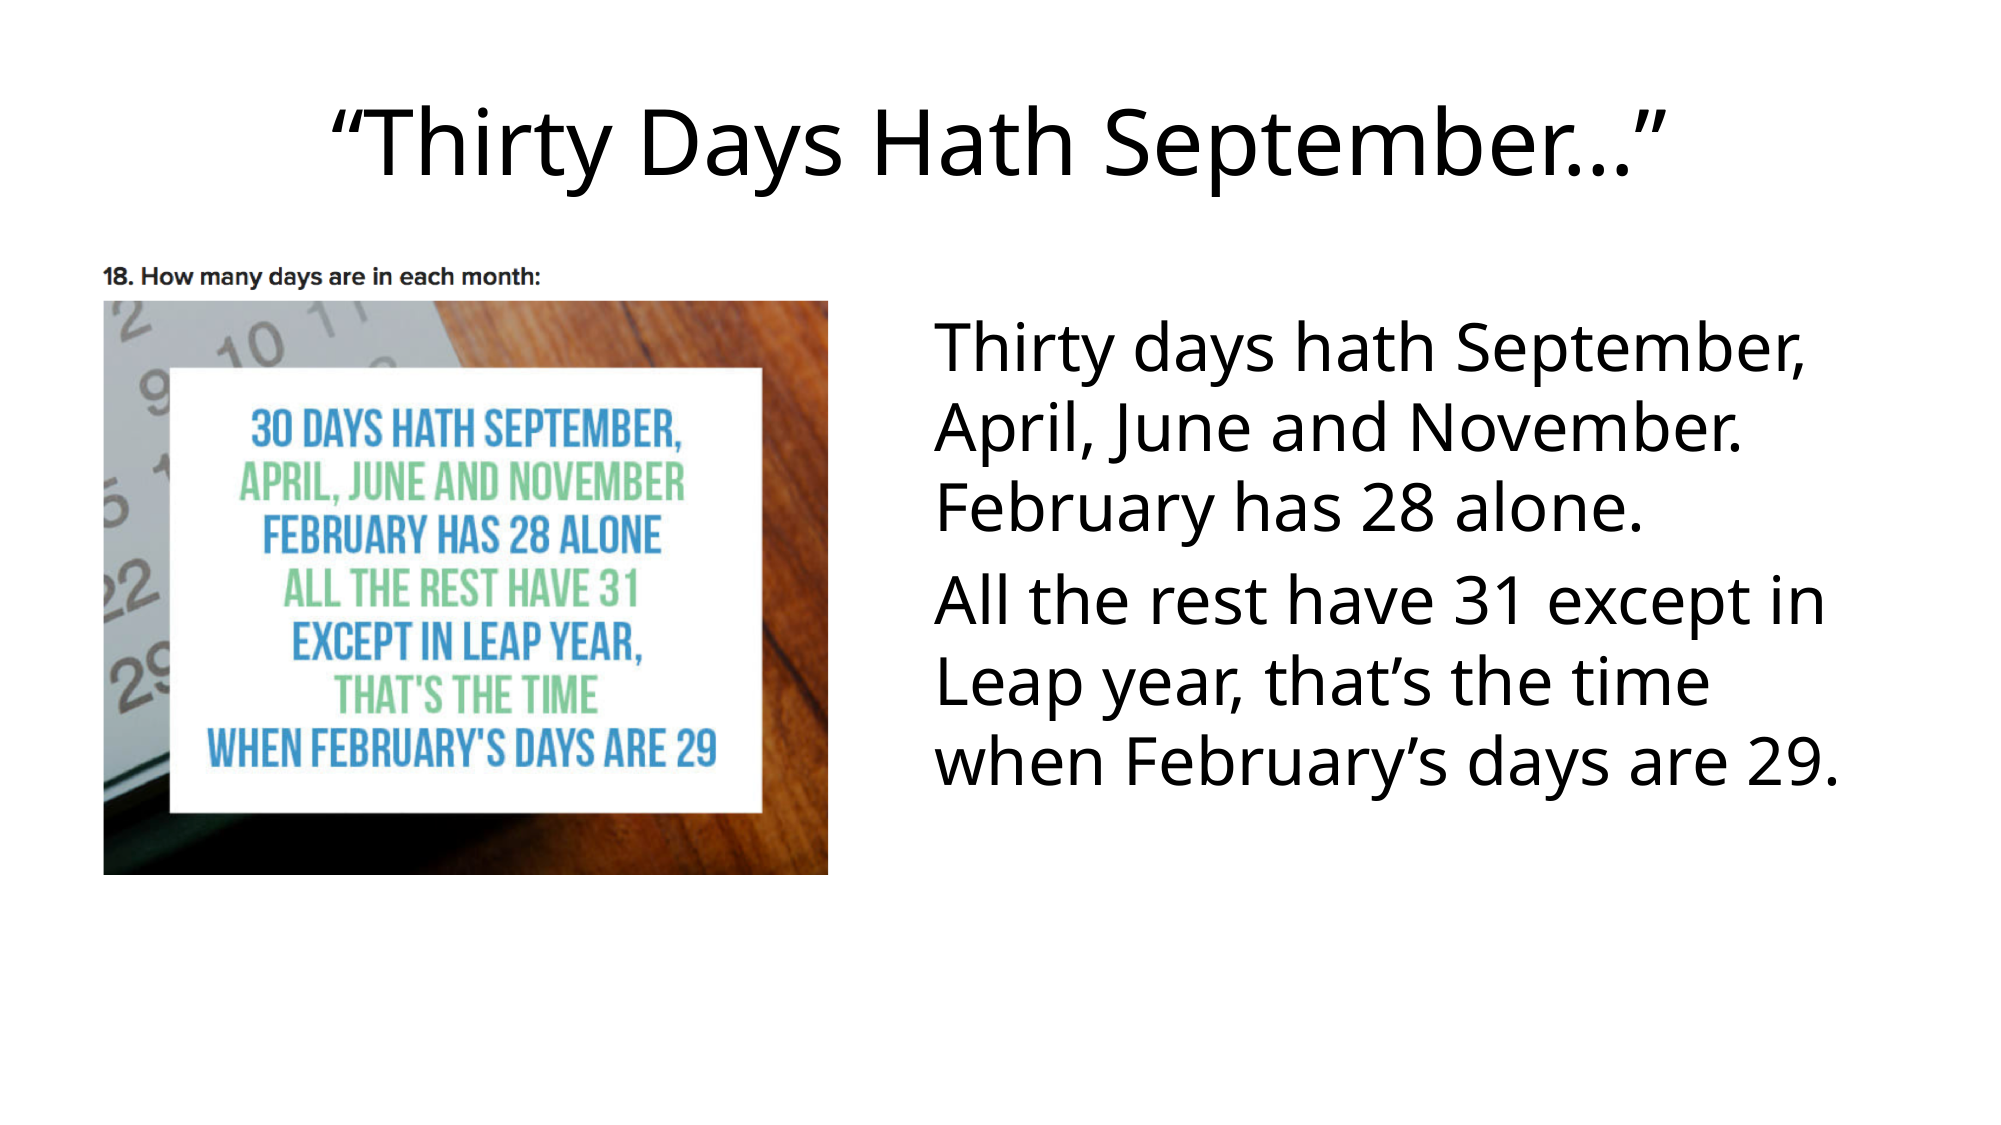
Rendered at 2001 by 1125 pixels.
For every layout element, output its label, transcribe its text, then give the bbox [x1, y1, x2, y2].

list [100, 262, 829, 876]
list Thirty days hath September, April, June and November. February has 28 alone. All the rest have 31 except in Leap year, that’s the time when February’s days are 29. [919, 297, 1900, 1005]
title “Thirty Days Hath September…” [99, 45, 1900, 233]
